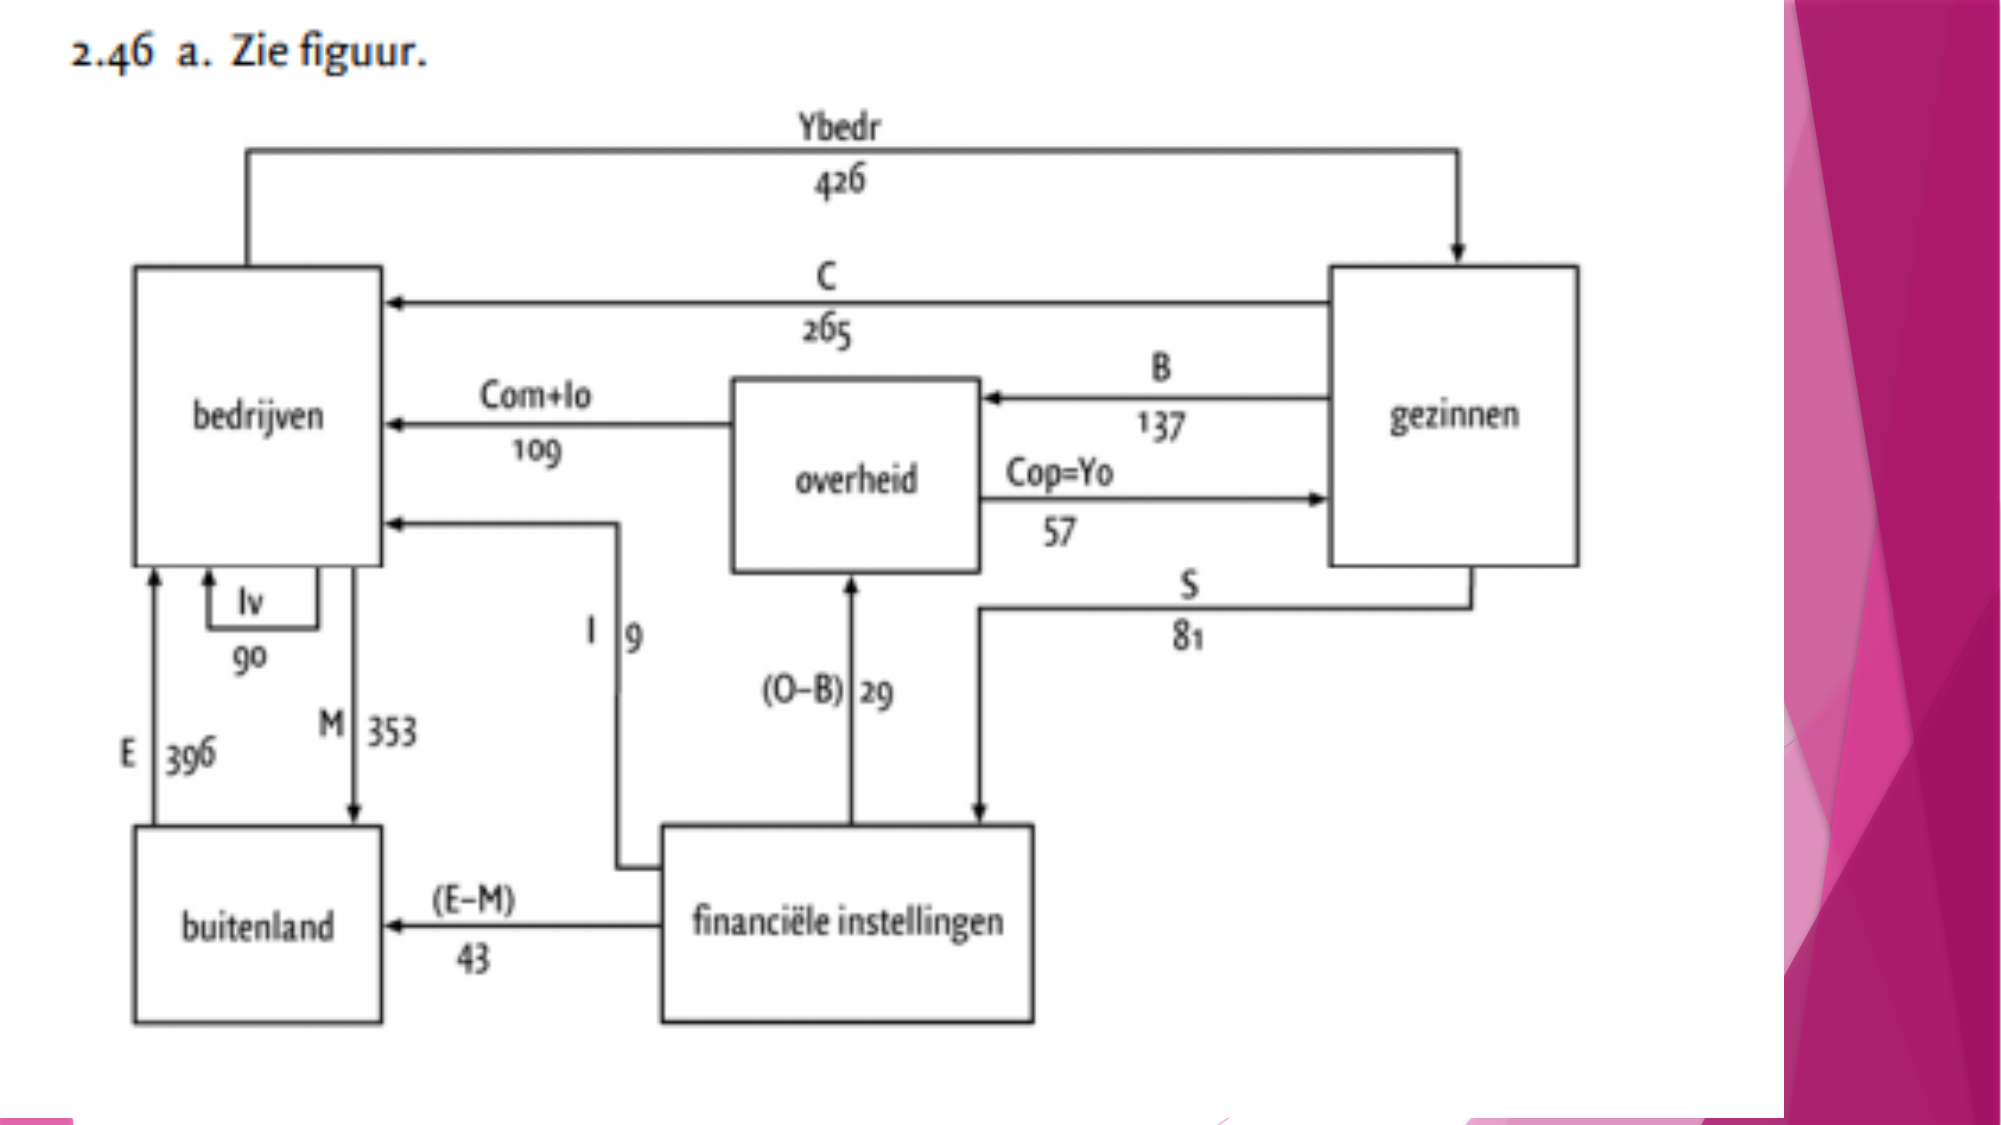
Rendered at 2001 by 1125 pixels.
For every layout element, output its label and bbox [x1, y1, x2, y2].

picture [0, 0, 1784, 1119]
